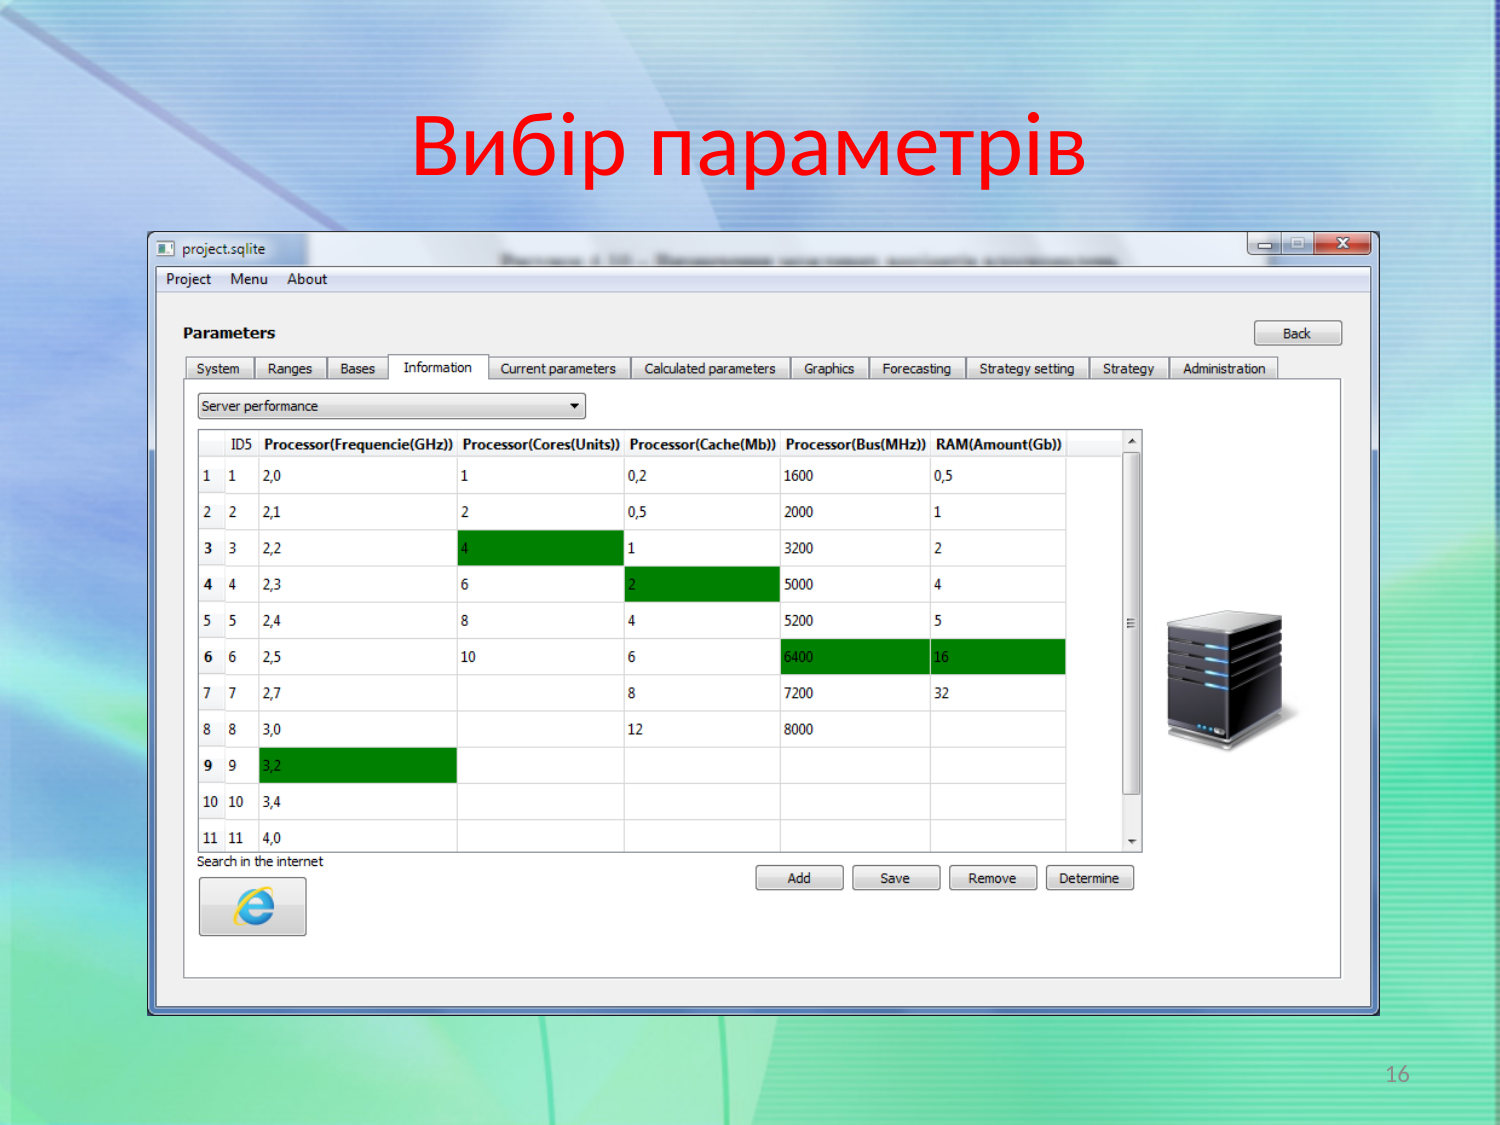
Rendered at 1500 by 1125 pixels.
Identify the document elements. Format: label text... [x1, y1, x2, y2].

title Вибір параметрів [75, 45, 1425, 233]
slide_number 16 [1074, 1042, 1425, 1103]
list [147, 231, 1380, 1017]
picture [0, 0, 1500, 1125]
